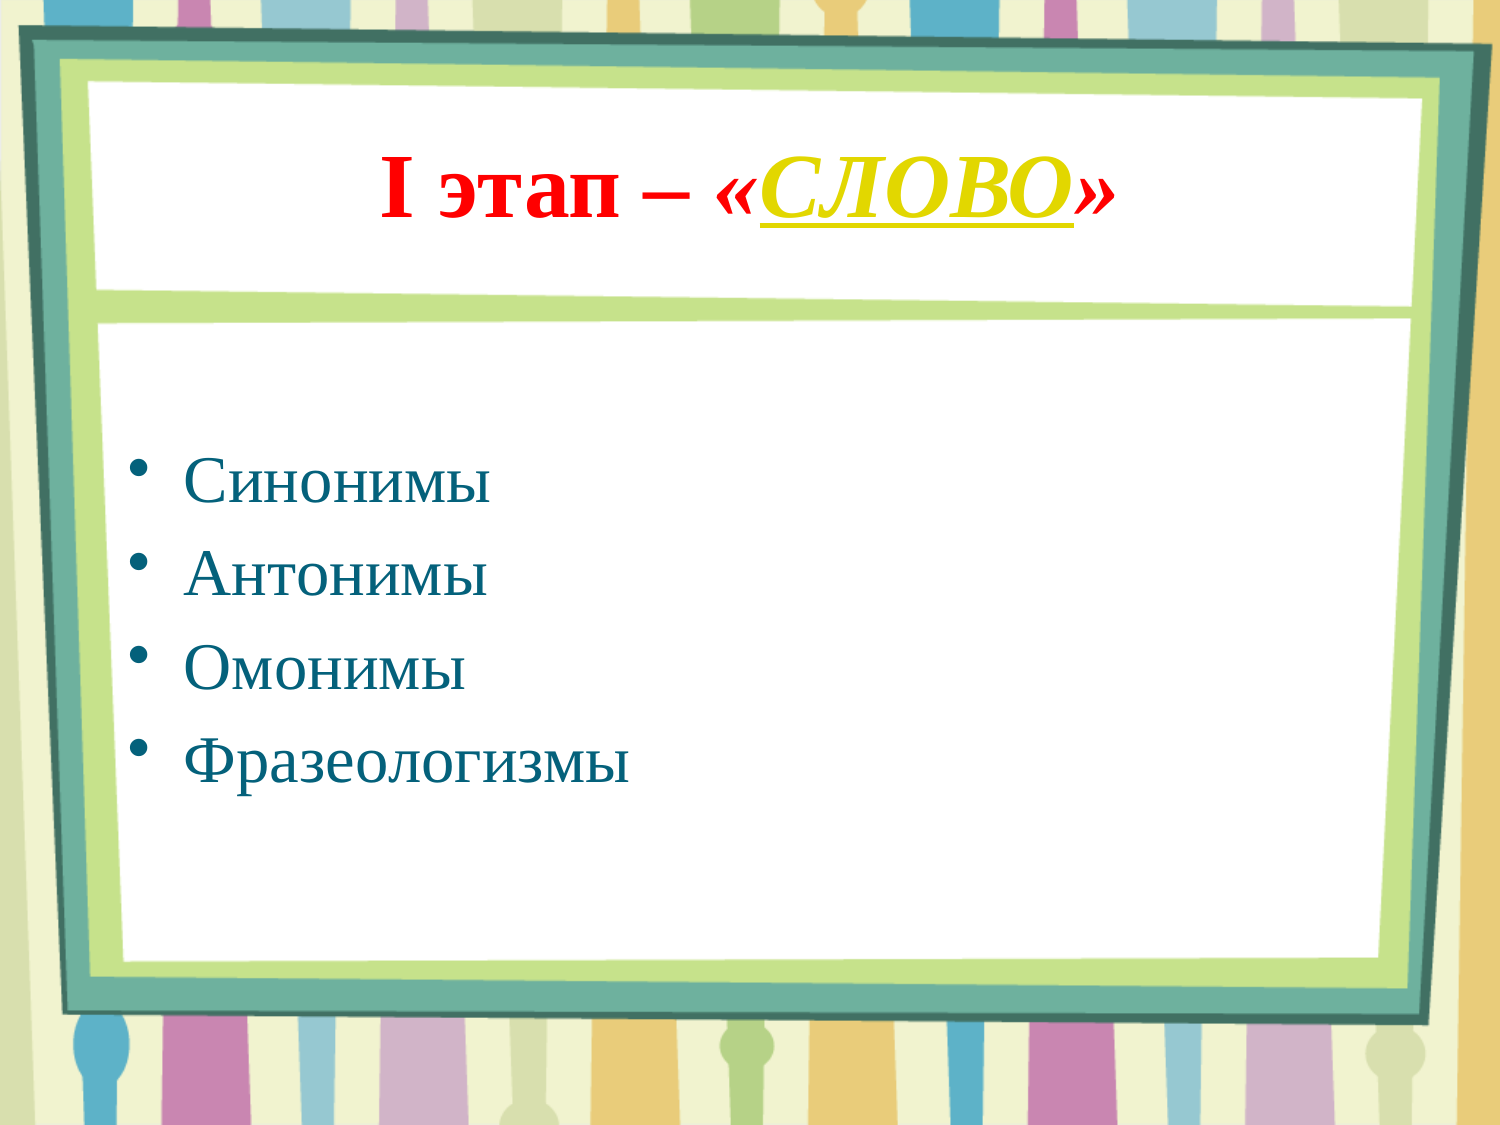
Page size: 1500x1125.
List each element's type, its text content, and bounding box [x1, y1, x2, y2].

list Синонимы Антонимы Омонимы Фразеологизмы [112, 324, 1401, 1006]
title I этап – «СЛОВО» [74, 87, 1426, 276]
picture [0, 0, 1500, 1125]
